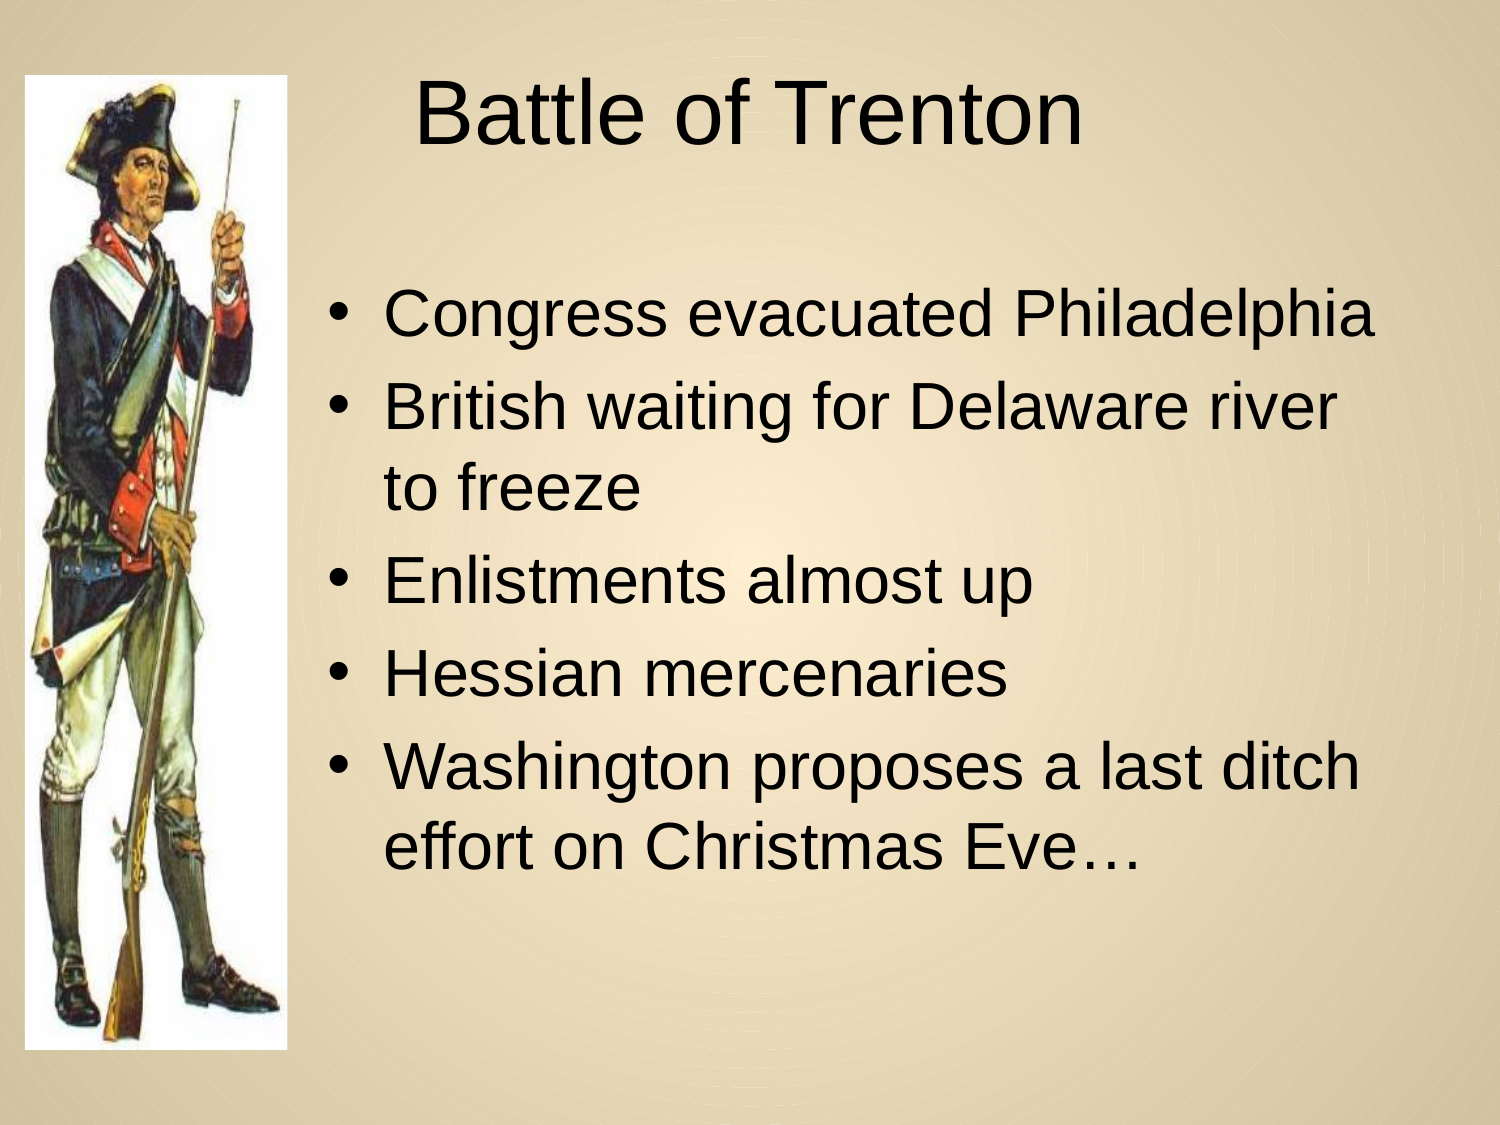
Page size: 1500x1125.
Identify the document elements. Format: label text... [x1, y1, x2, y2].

picture [24, 75, 288, 1050]
title Battle of Trenton [75, 45, 1425, 233]
list Congress evacuated Philadelphia British waiting for Delaware river to freeze Enlistments almost up Hessian mercenaries Washington proposes a last ditch effort on Christmas Eve… [312, 262, 1425, 1005]
